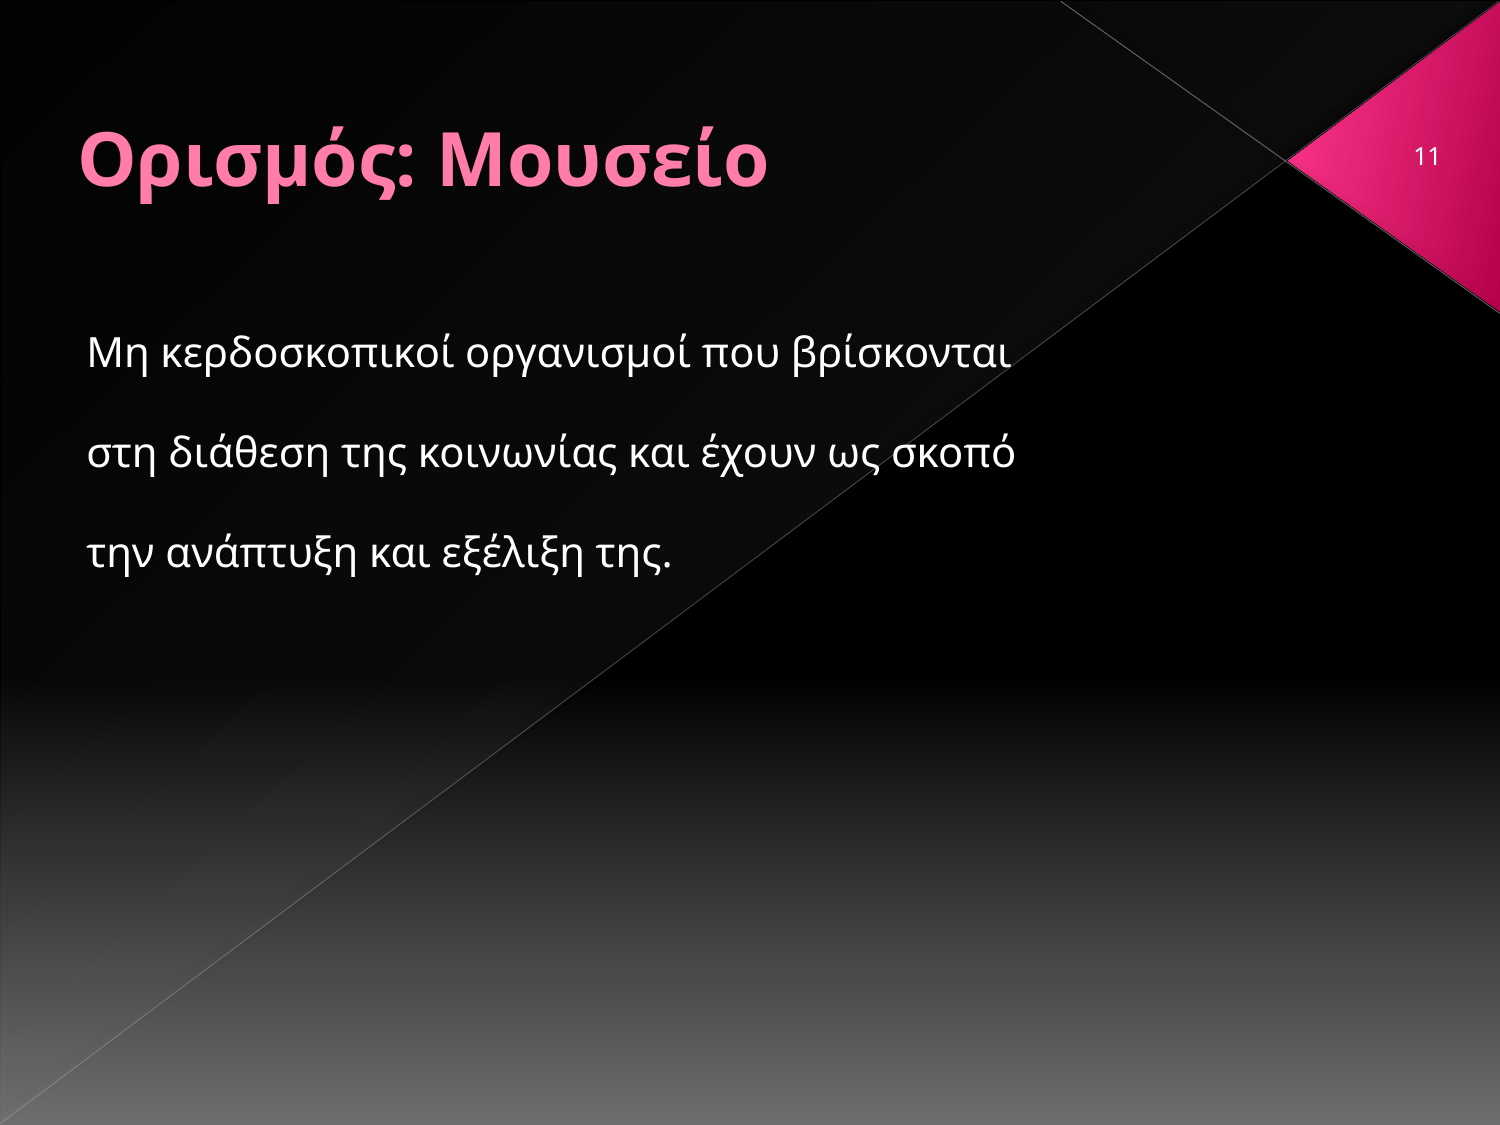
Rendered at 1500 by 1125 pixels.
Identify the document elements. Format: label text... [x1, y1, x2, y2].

list Μη κερδοσκοπικοί οργανισμοί που βρίσκονται στη διάθεση της κοινωνίας και έχουν ως σκοπό την ανάπτυξη και εξέλιξη της. [62, 267, 1043, 891]
slide_number 11 [1386, 132, 1469, 183]
title Ορισμός: Μουσείο [62, 44, 1250, 268]
